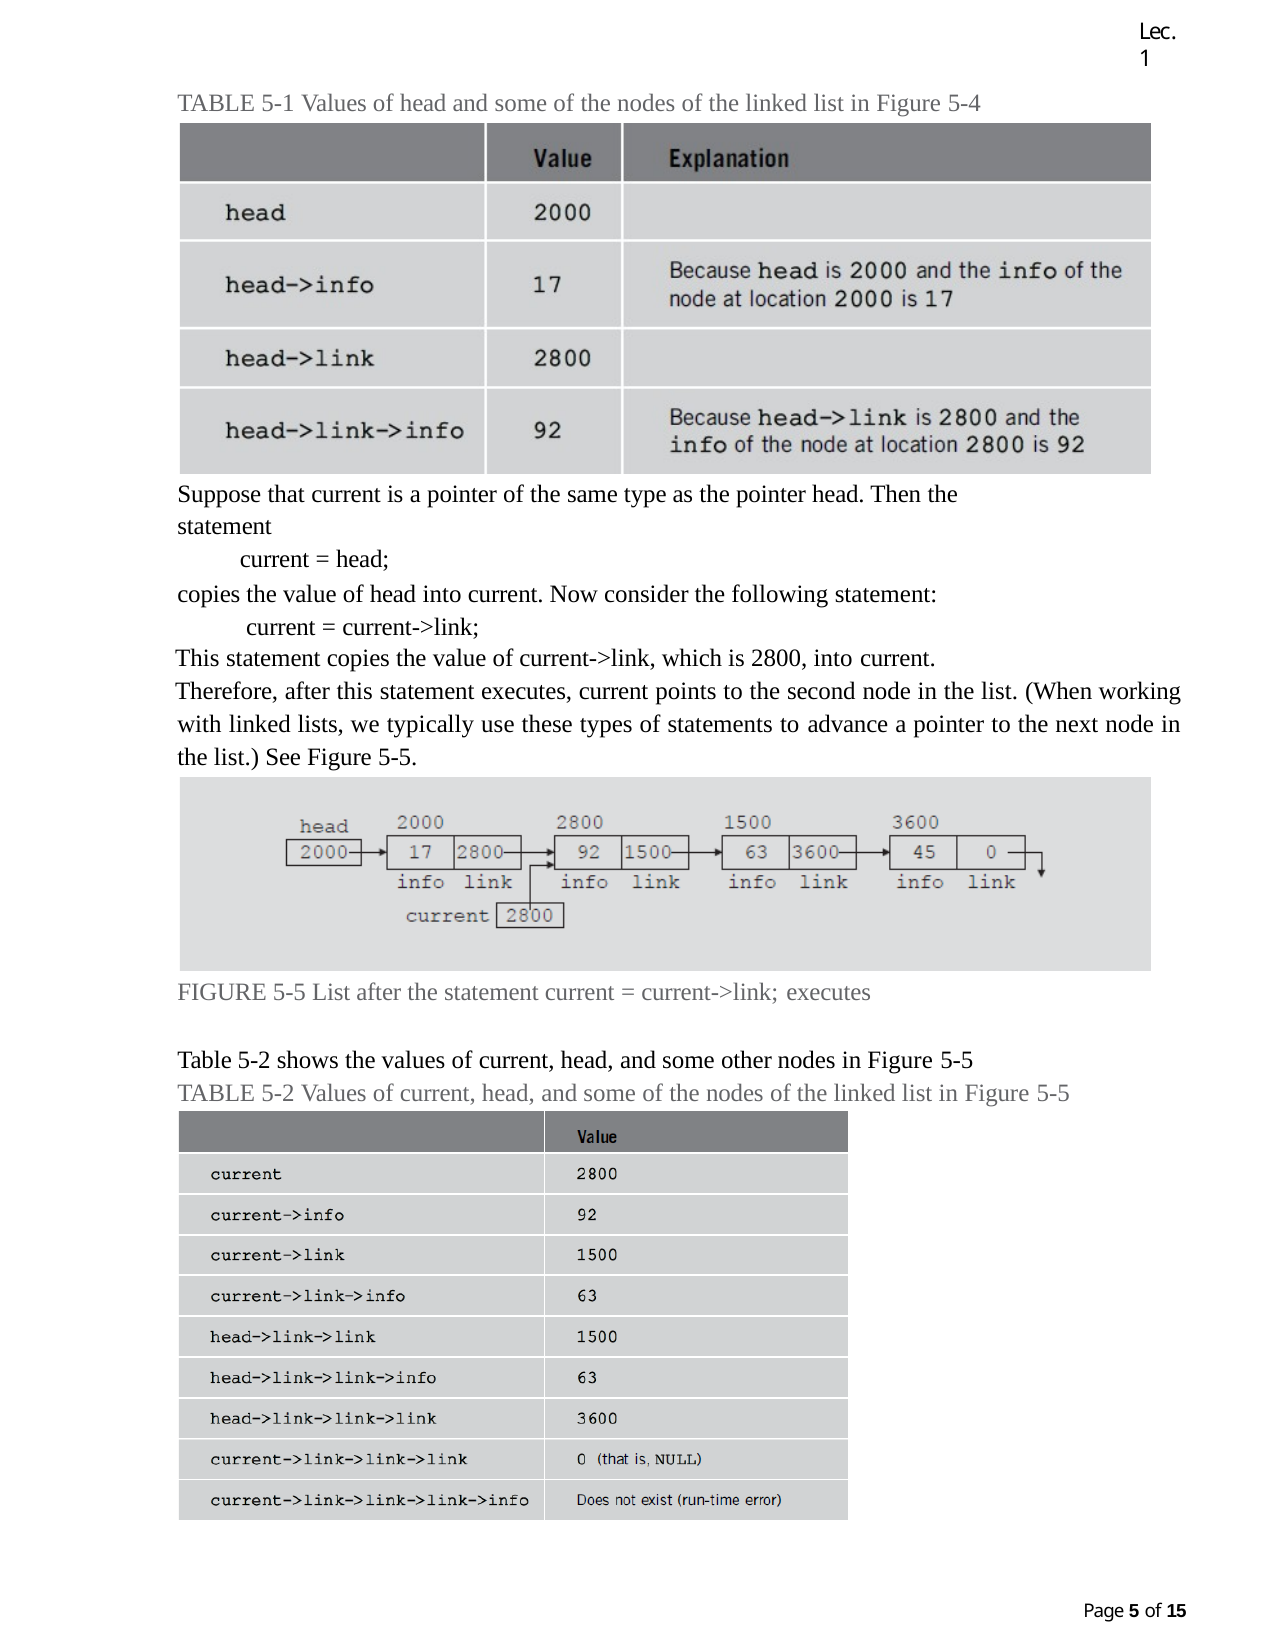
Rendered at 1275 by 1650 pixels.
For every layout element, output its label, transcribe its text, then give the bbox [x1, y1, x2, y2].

text_box Suppose that current is a pointer of the same type as the pointer head. Then the statement current = head; copies the value of head into current. Now consider the following statement: current = current->link; This statement copies the value of current->link, which is 2800, into current. Therefore, after this statement executes, current points to the second node in the list. (When working with linked lists, we typically use these types of statements to advance a pointer to the next node in the list.) See Figure 5-5. [175, 472, 1189, 771]
text_box [179, 123, 1151, 474]
text_box TABLE 5-1 Values of head and some of the nodes of the linked list in Figure 5-4 [175, 84, 992, 117]
text_box FIGURE 5-5 List after the statement current = current->link; executes Table 5-2 shows the values of current, head, and some other nodes in Figure 5-5 TABLE 5-2 Values of current, head, and some of the nodes of the linked list in Figure 5-5 [175, 973, 1082, 1107]
slide_number Page 10 of 15 [1081, 1601, 1189, 1650]
text_box [179, 777, 1151, 971]
text_box [178, 1111, 848, 1520]
text_box Lec.1 [1136, 14, 1190, 72]
